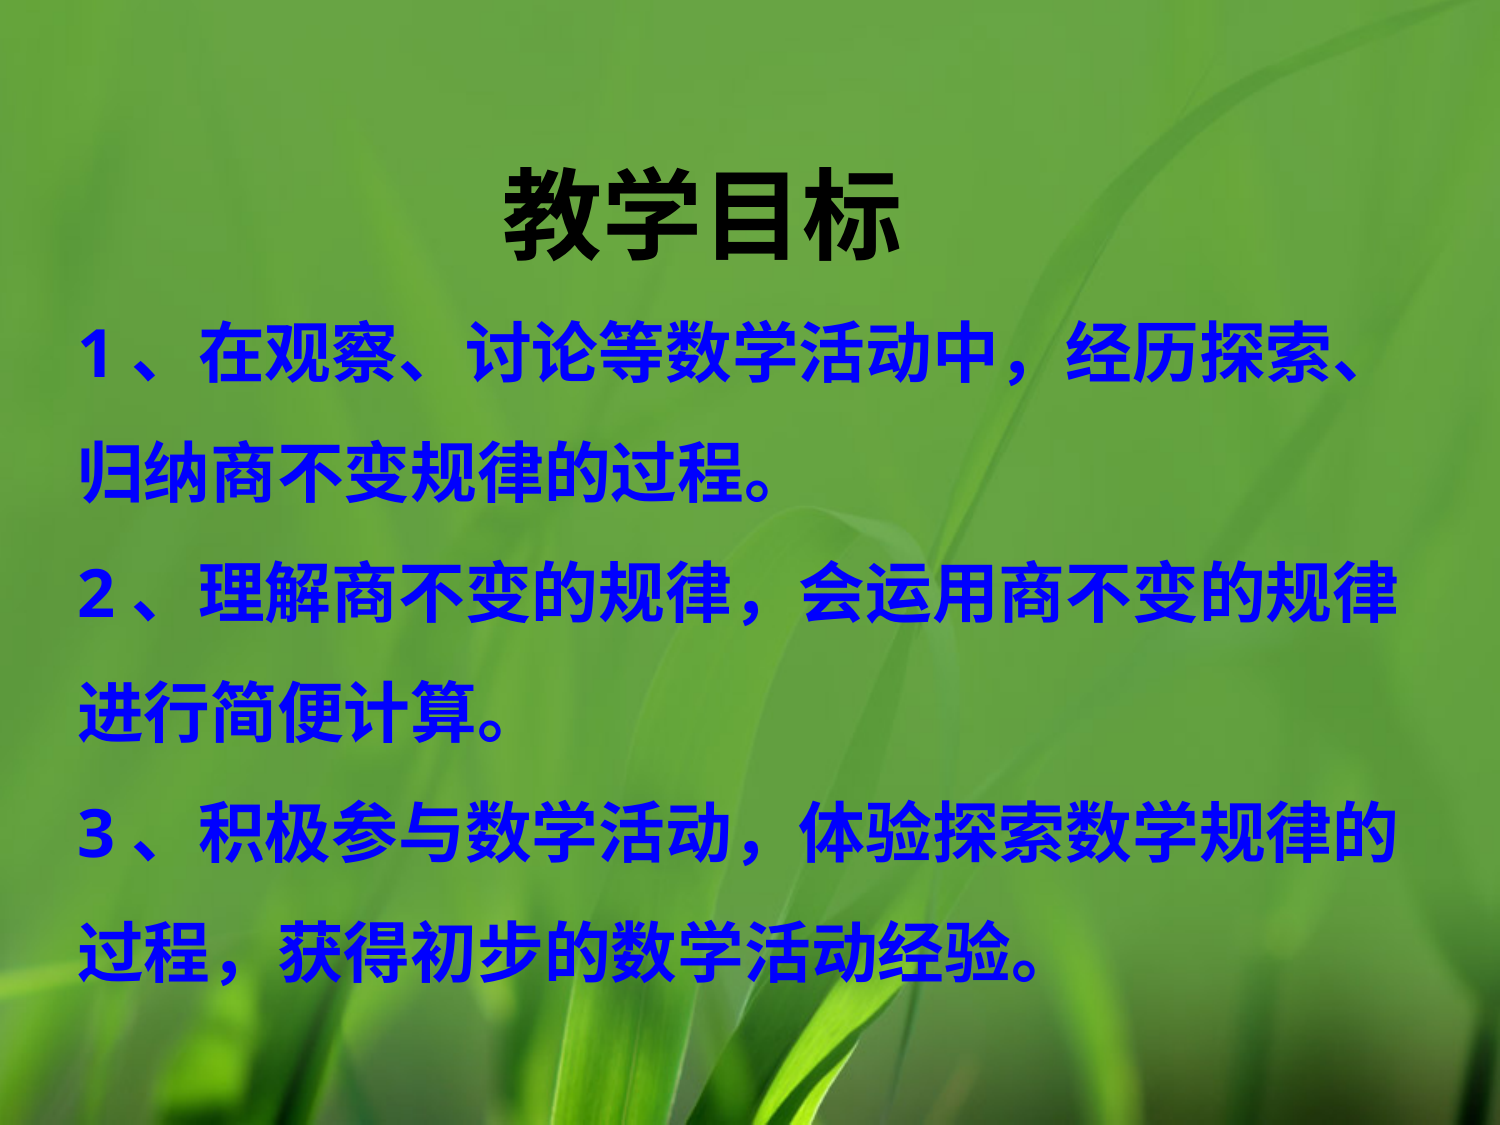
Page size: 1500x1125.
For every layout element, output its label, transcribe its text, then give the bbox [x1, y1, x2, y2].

text_box 1、在观察、讨论等数学活动中，经历探索、归纳商不变规律的过程。 2、理解商不变的规律，会运用商不变的规律进行简便计算。 3、积极参与数学活动，体验探索数学规律的过程，获得初步的数学活动经验。 [62, 263, 1453, 998]
picture [0, 0, 1500, 1125]
text_box 教学目标 [487, 145, 988, 280]
